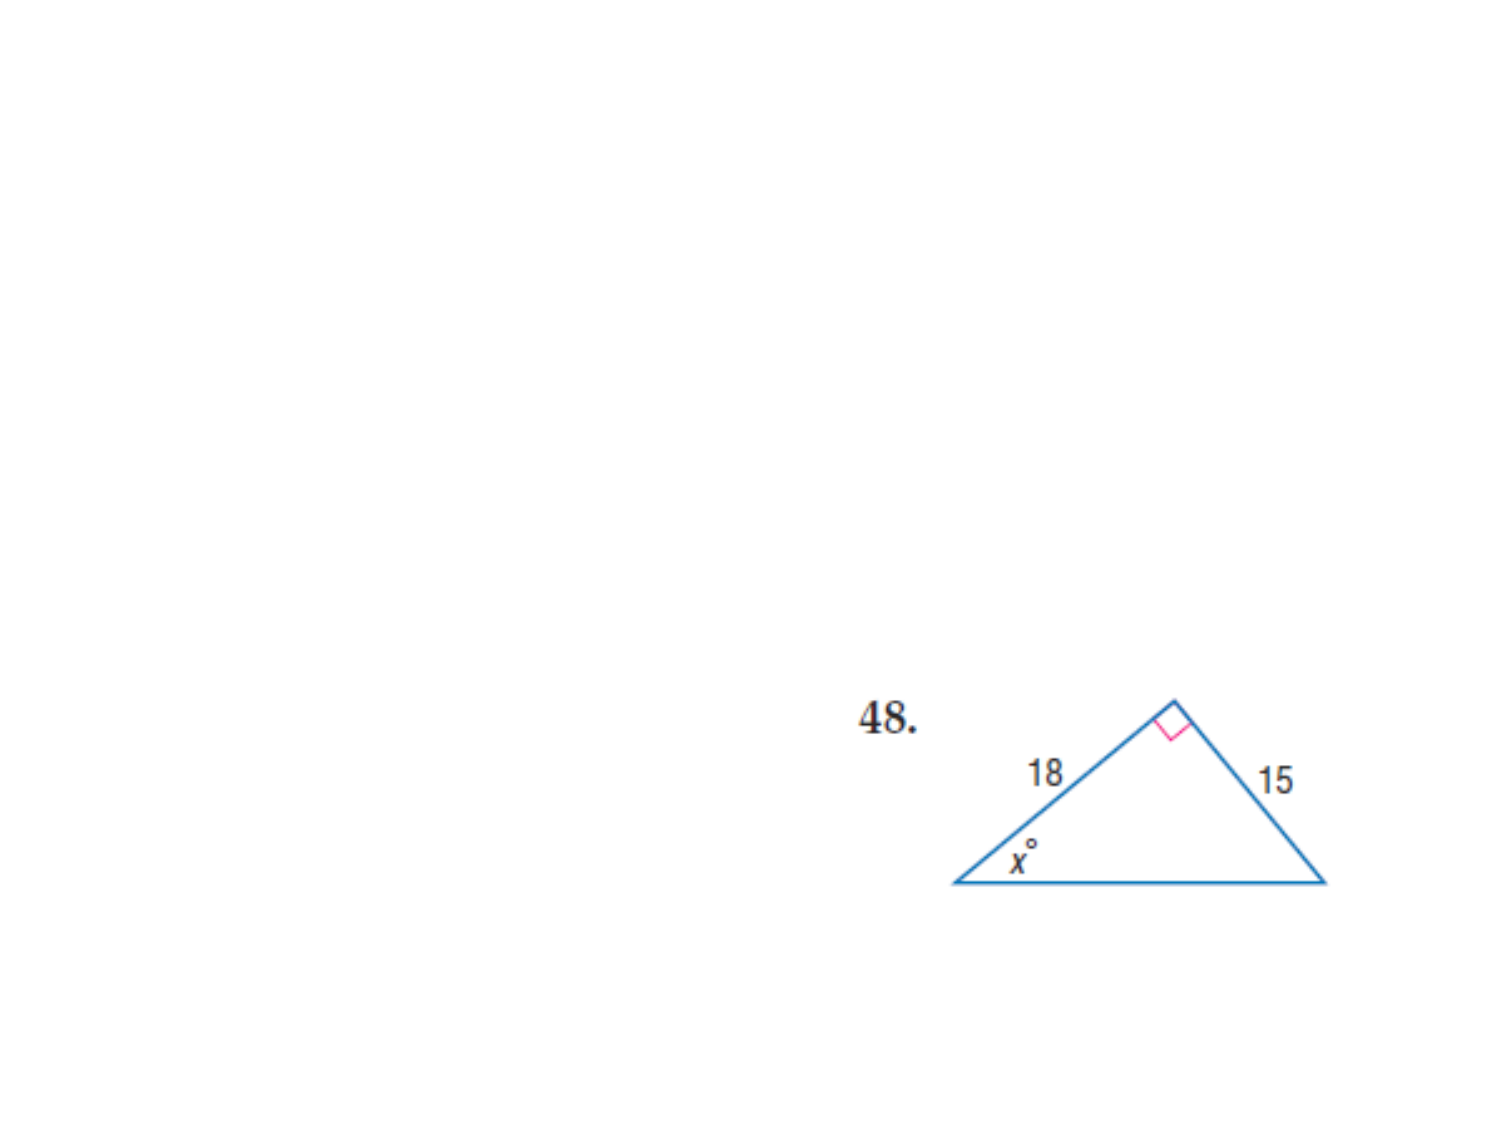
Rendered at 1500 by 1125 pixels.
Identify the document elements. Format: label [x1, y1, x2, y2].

list [812, 649, 1401, 1028]
